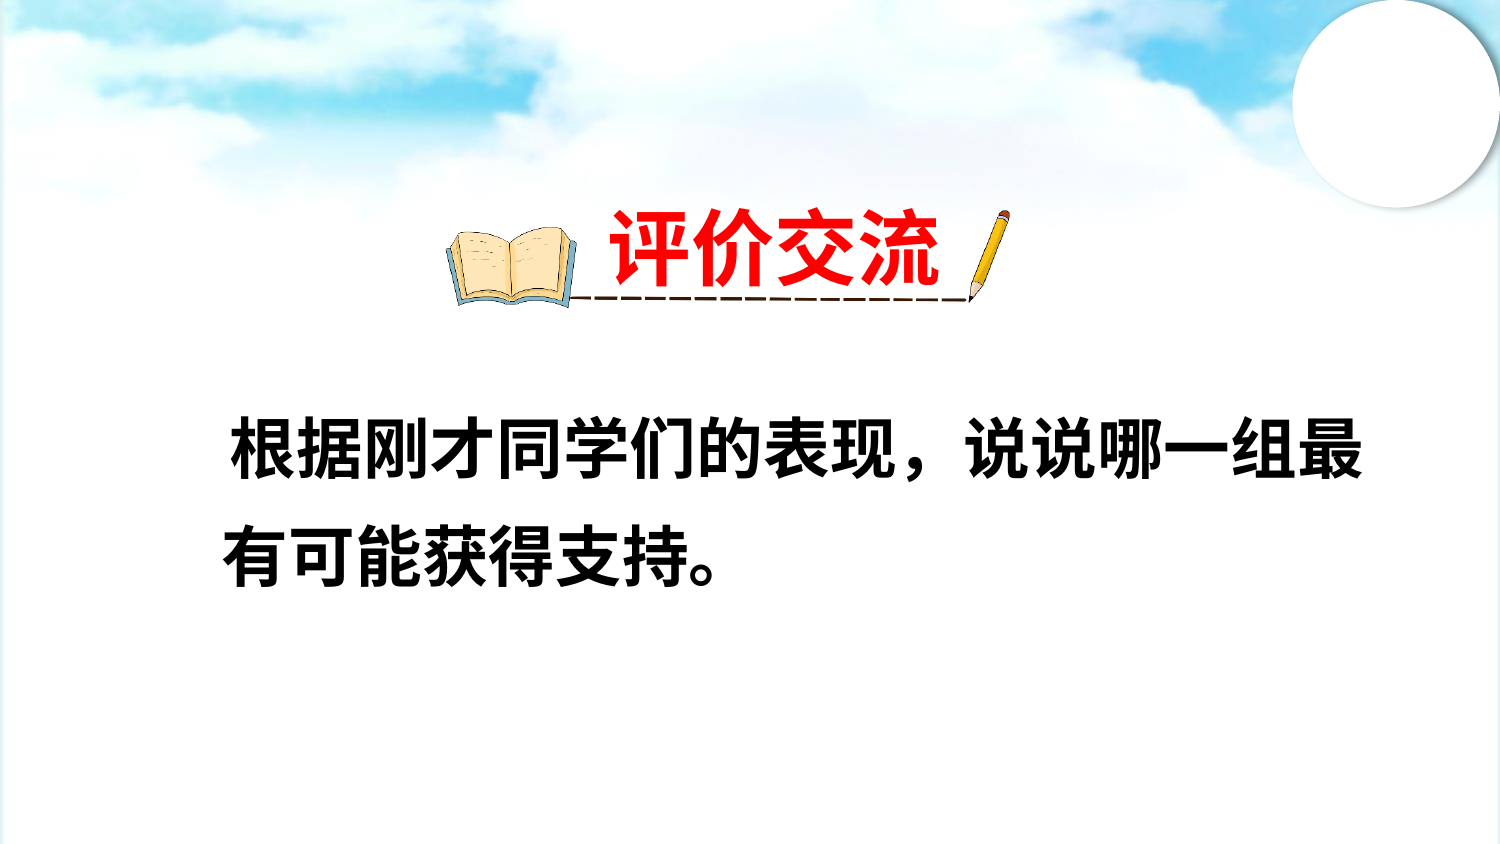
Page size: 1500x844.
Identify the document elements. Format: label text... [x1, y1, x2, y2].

picture [1411, 0, 1500, 89]
text_box 评价交流 [592, 154, 1036, 304]
text_box 根据刚才同学们的表现，说说哪一组最有可能获得支持。 [122, 371, 1401, 603]
picture [0, 0, 1500, 844]
